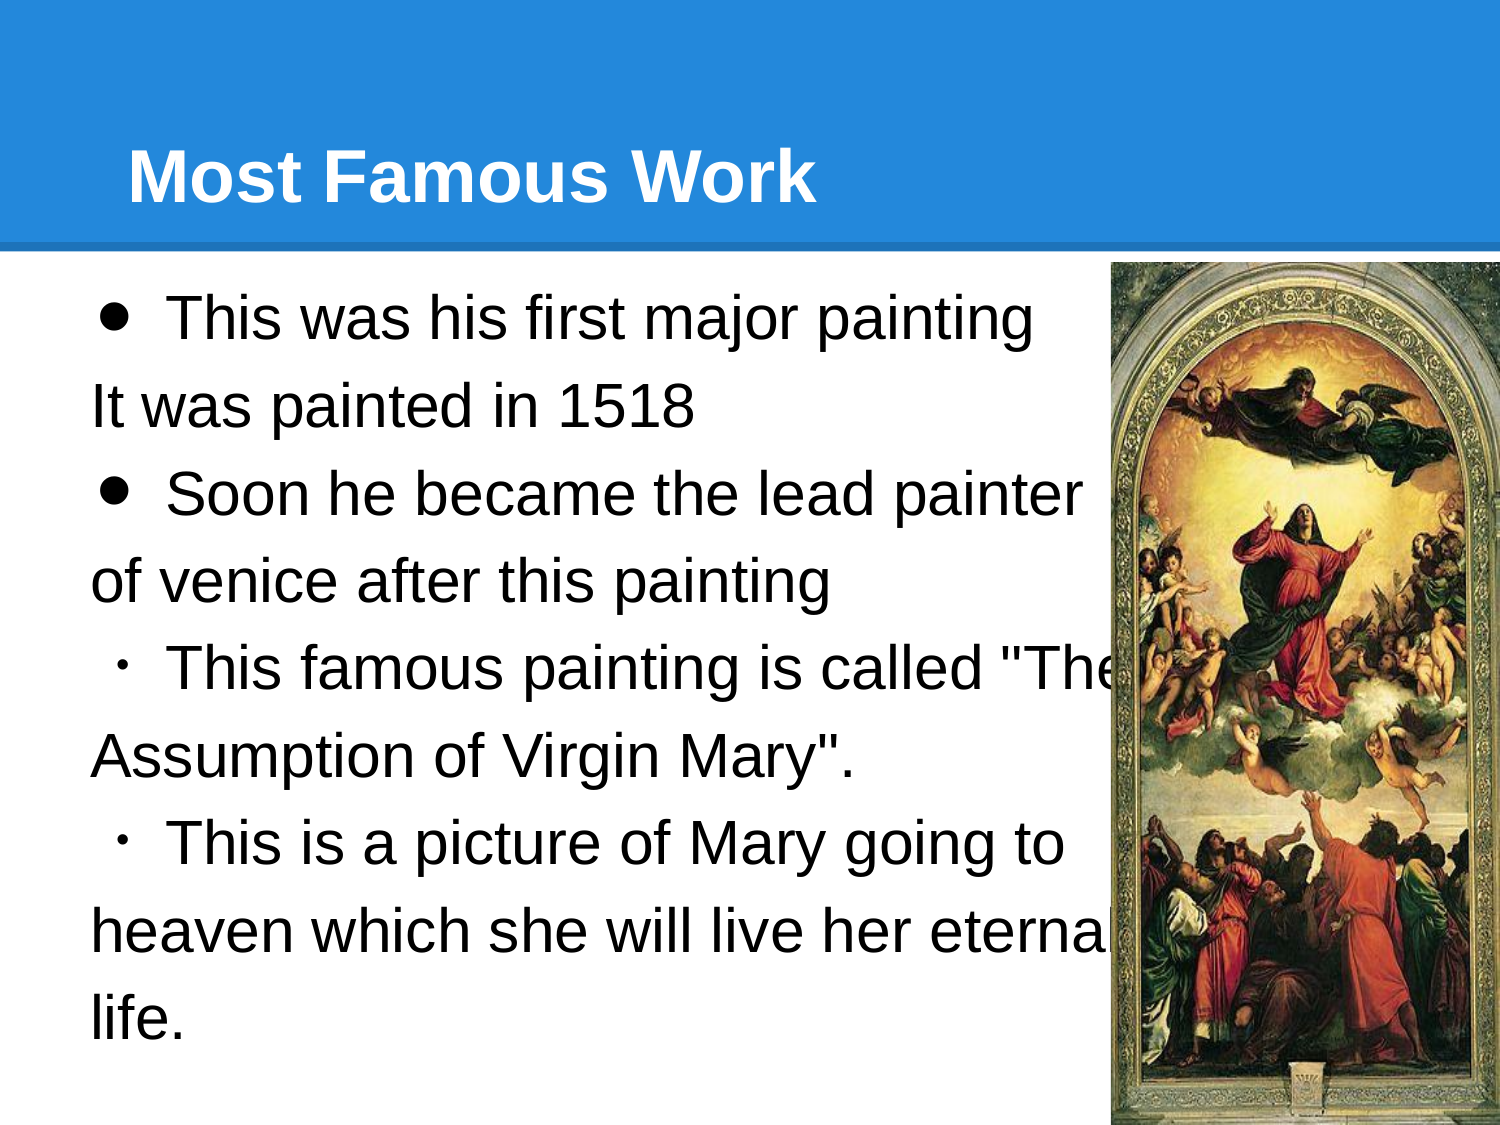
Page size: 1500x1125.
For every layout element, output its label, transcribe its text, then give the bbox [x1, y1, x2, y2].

text_box [1110, 262, 1500, 1125]
title Most Famous Work [75, 14, 1425, 233]
list This was his first major painting It was painted in 1518 Soon he became the lead painter of venice after this painting This famous painting is called "The Assumption of Virgin Mary". This is a picture of Mary going to heaven which she will live her eternal life. [75, 262, 1110, 1068]
